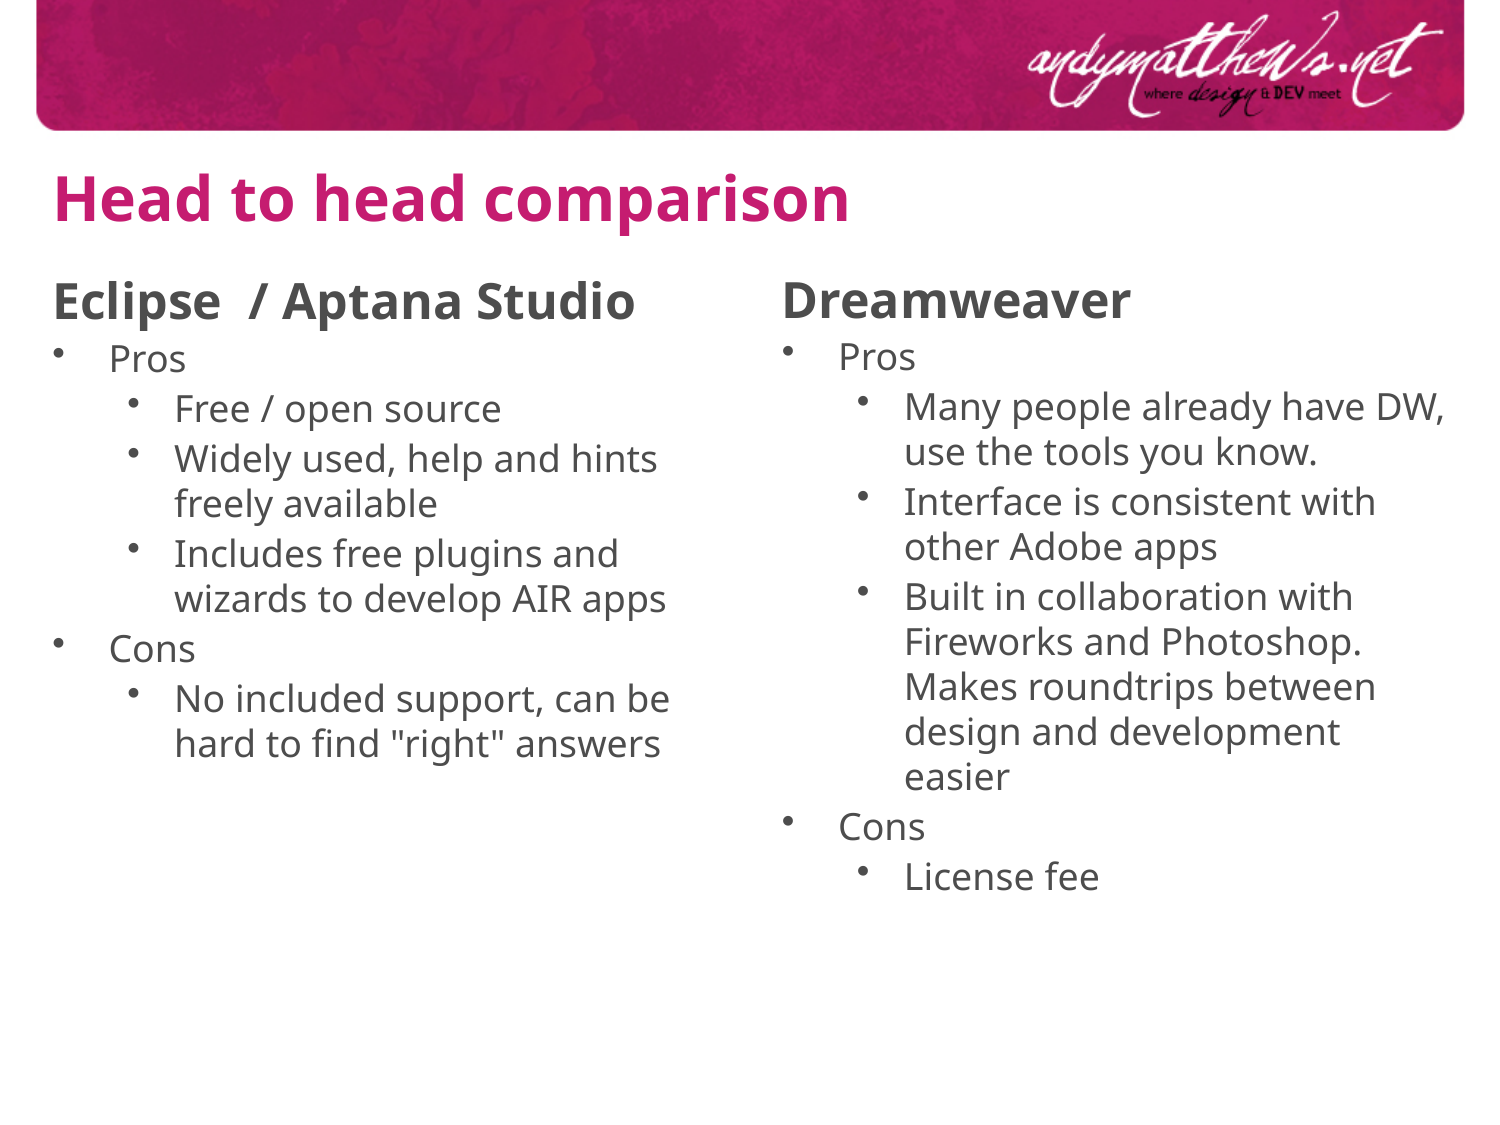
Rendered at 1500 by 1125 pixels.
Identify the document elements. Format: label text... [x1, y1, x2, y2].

picture [0, 0, 1500, 1125]
text_box Dreamweaver Pros Many people already have DW, use the tools you know. Interface is consistent with other Adobe apps Built in collaboration with Fireworks and Photoshop. Makes roundtrips between design and development easier Cons License fee [767, 260, 1461, 1086]
text_box Eclipse / Aptana Studio Pros Free / open source Widely used, help and hints freely available Includes free plugins and wizards to develop AIR apps Cons No included support, can be hard to find "right" answers [37, 262, 732, 1088]
text_box Head to head comparison [37, 149, 1463, 244]
